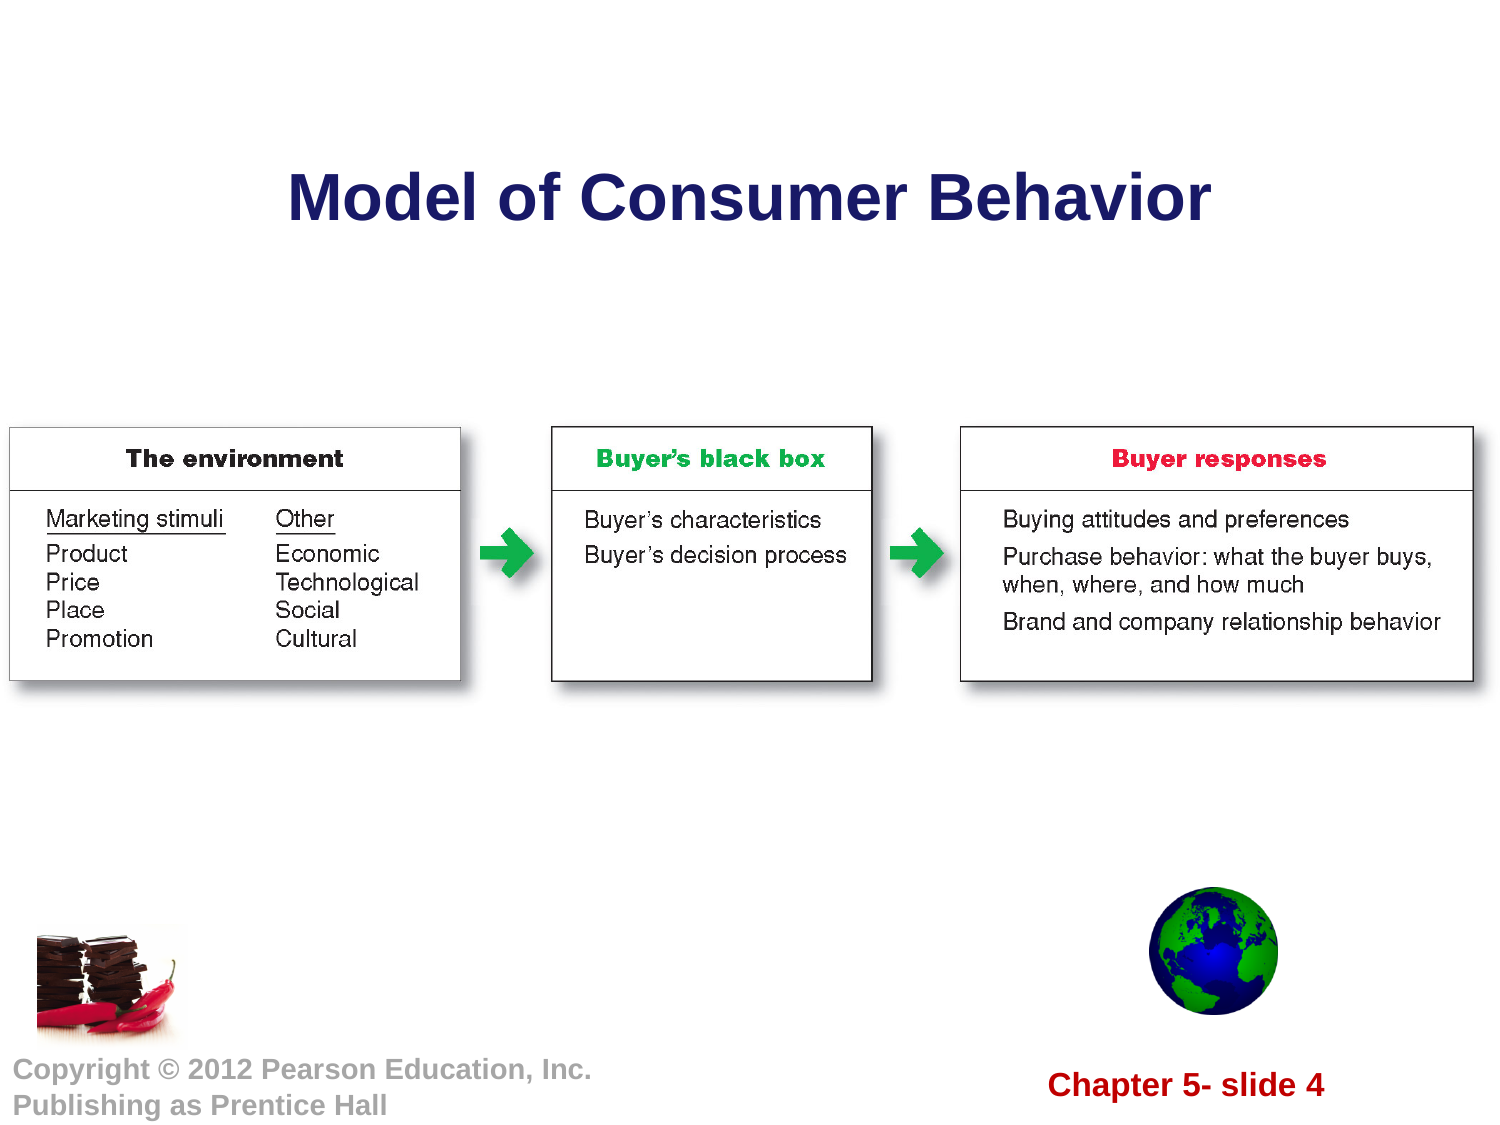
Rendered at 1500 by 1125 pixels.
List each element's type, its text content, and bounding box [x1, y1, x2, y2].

picture [37, 924, 188, 1050]
picture [0, 417, 1500, 708]
title Model of Consumer Behavior [112, 99, 1388, 288]
picture [1149, 887, 1278, 1016]
